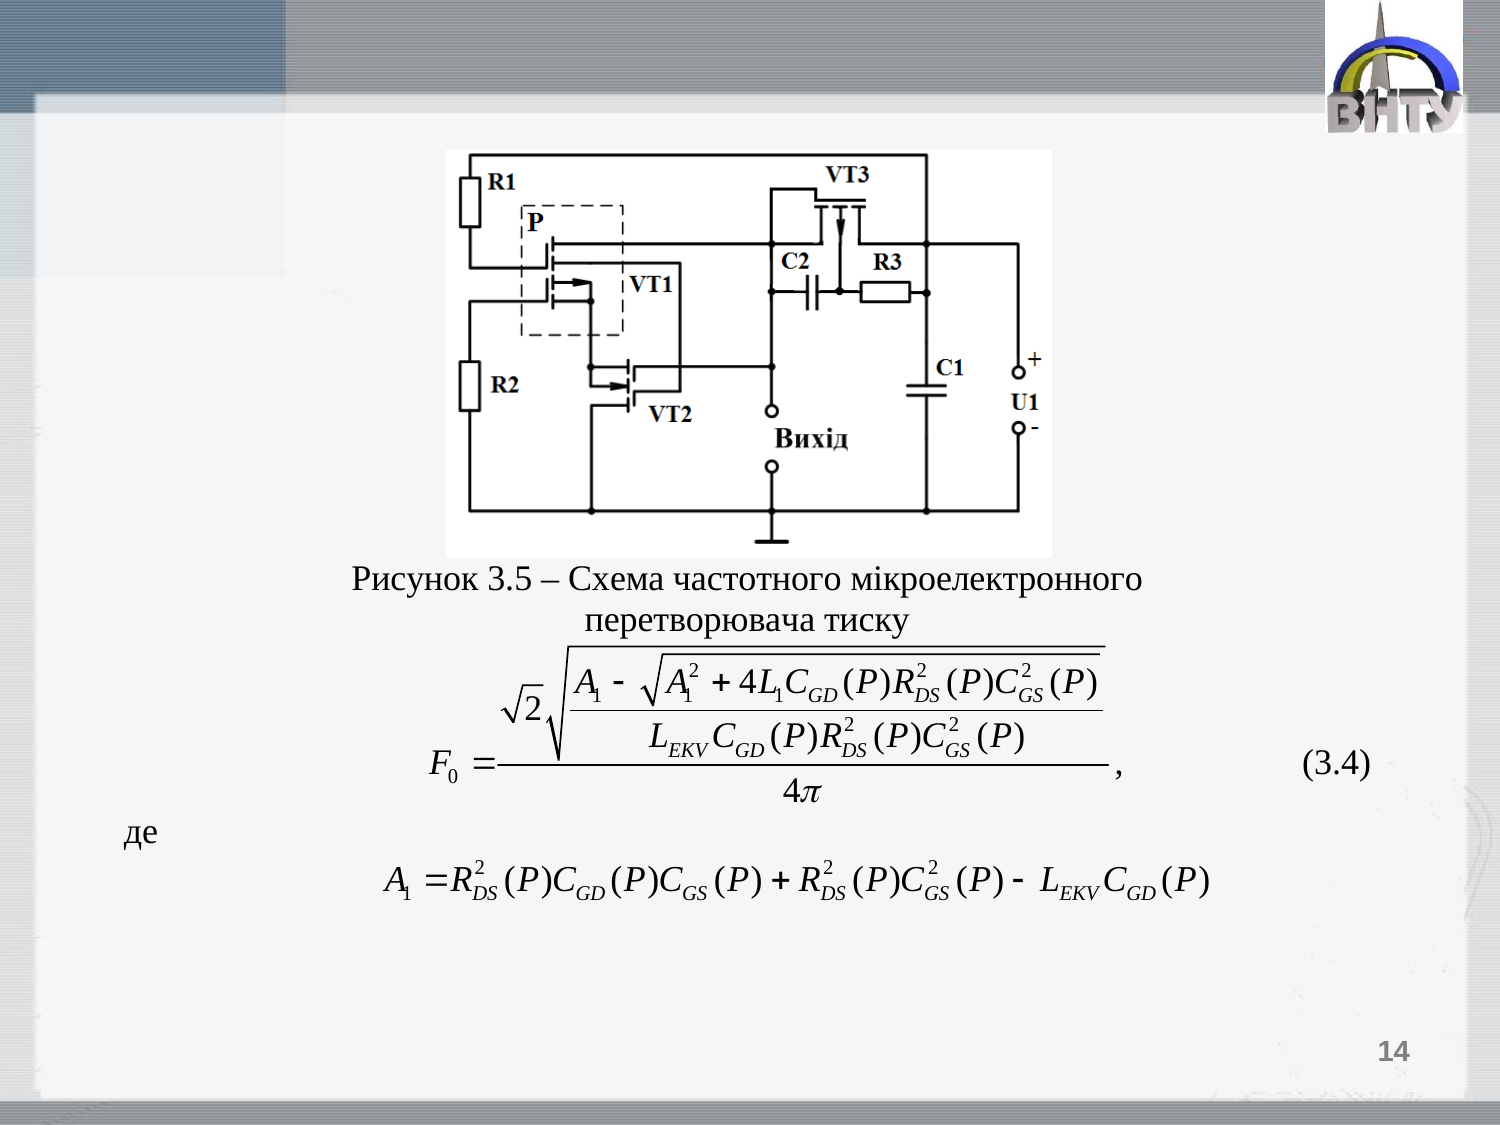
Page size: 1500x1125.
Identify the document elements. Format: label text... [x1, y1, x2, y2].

picture [0, 0, 1500, 1125]
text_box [123, 149, 1374, 936]
slide_number 14 [1074, 1024, 1426, 1103]
